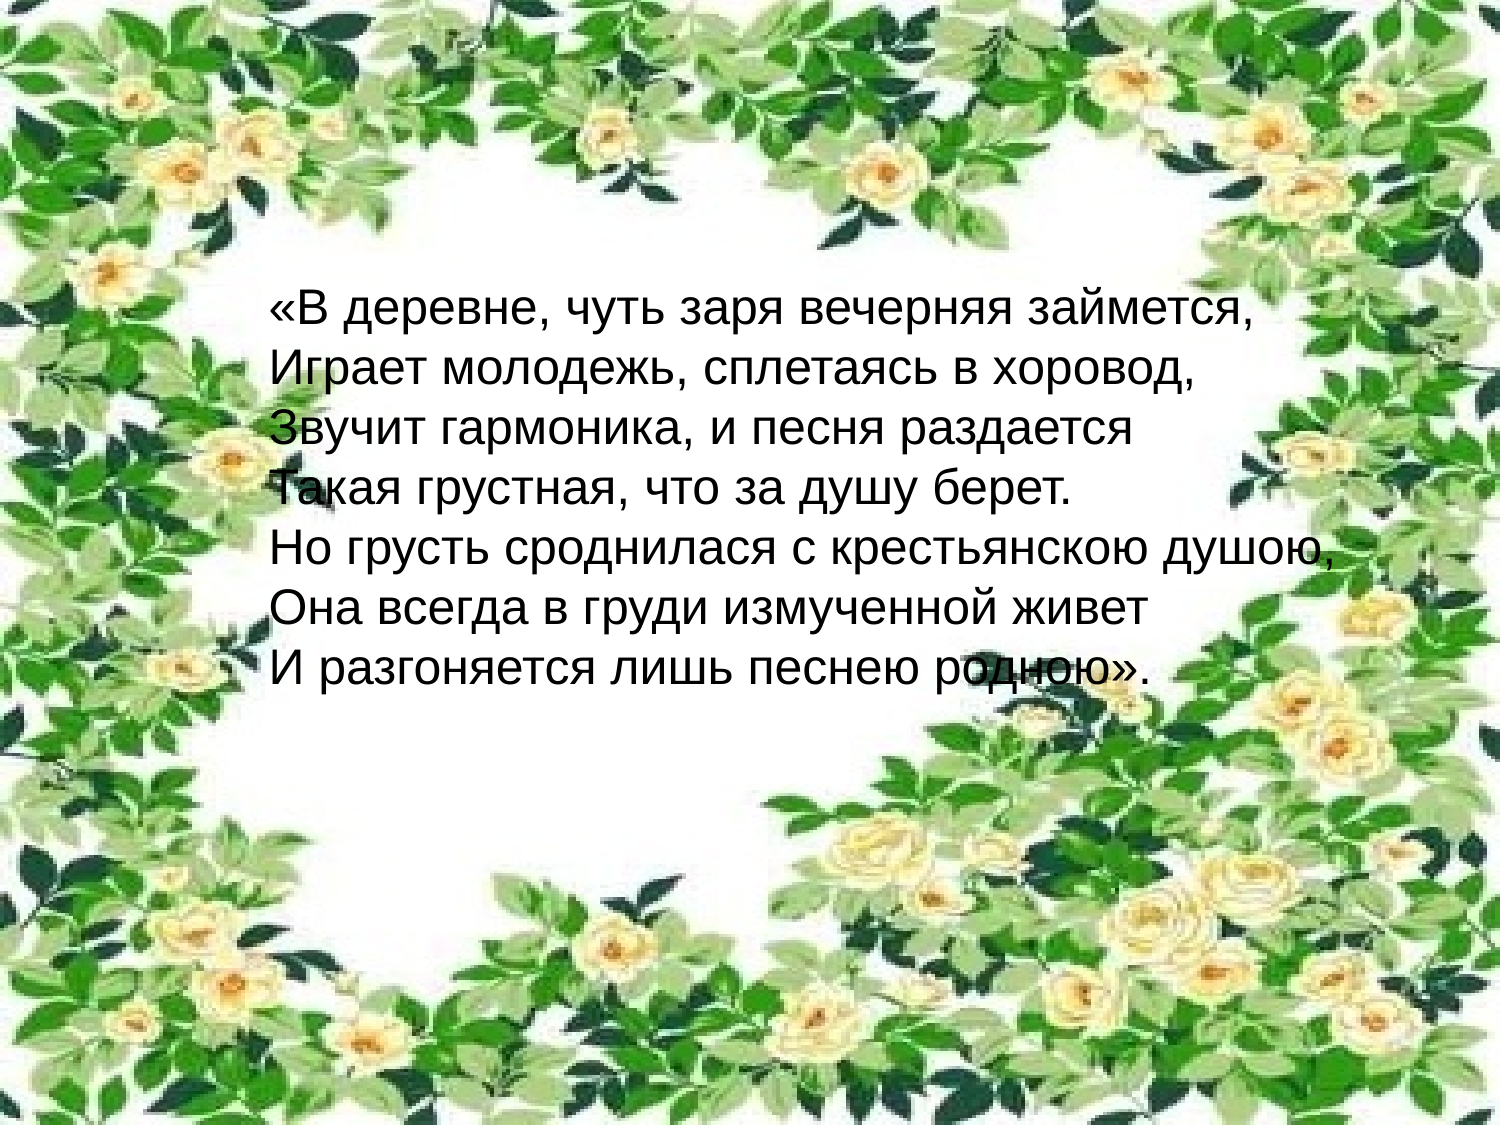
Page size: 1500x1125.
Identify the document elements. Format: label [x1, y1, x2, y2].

list [0, 0, 1500, 1125]
